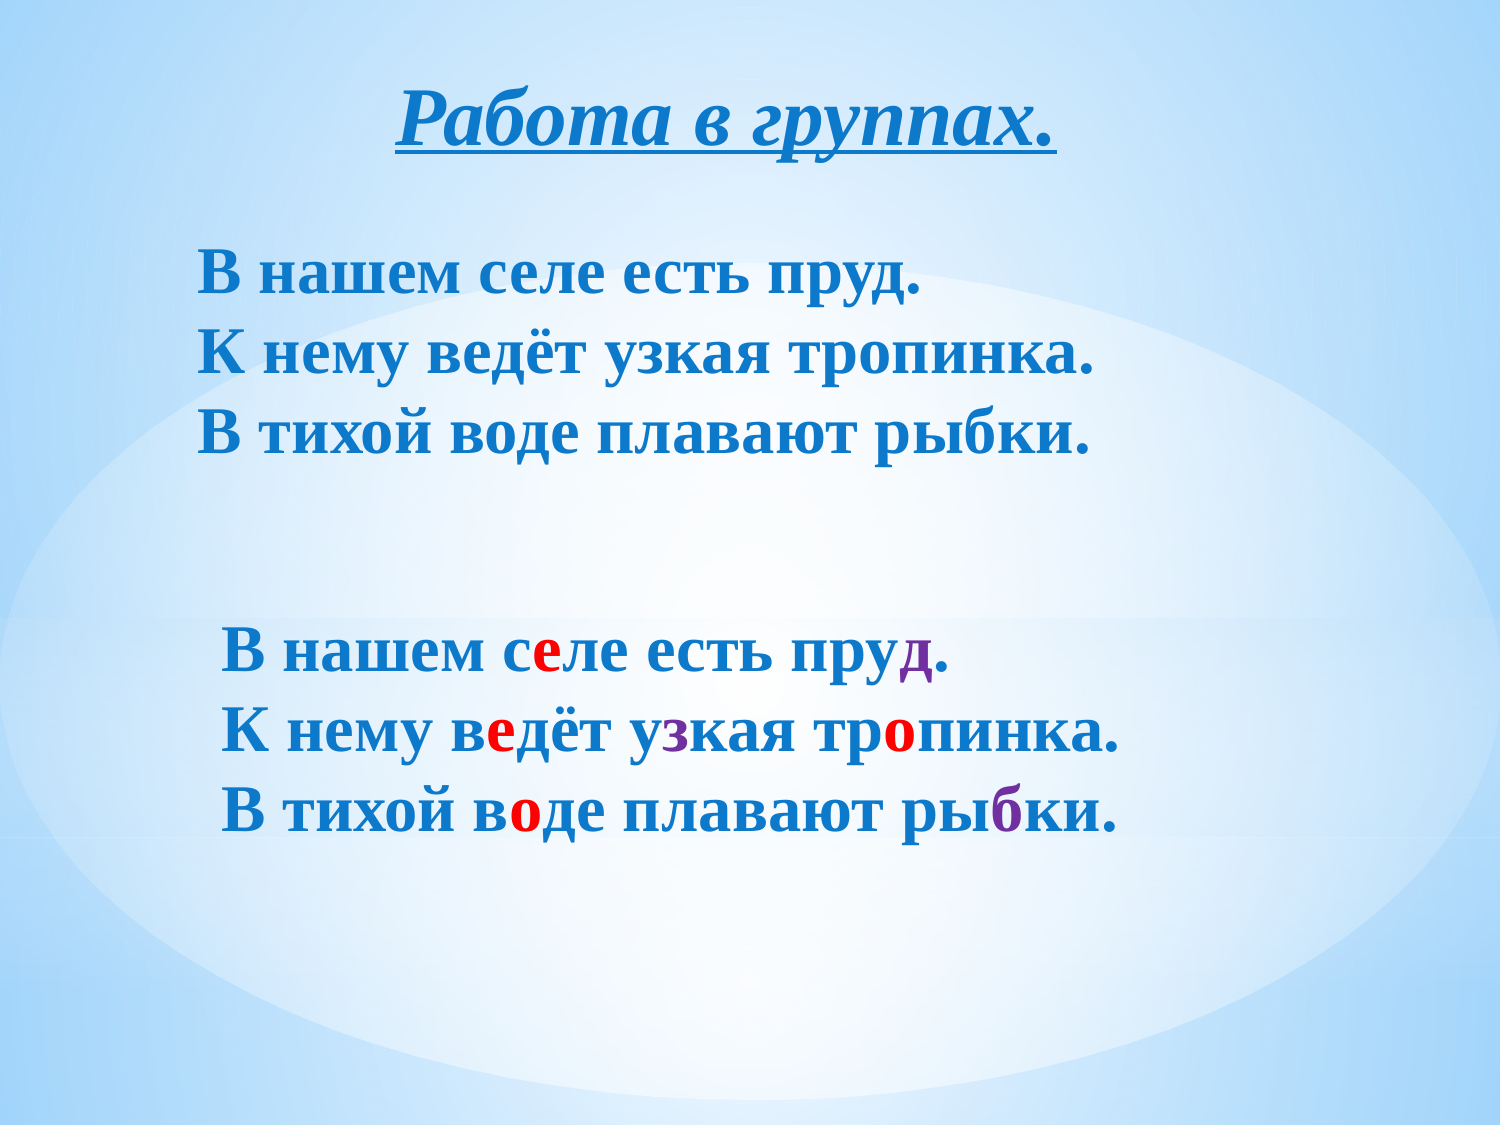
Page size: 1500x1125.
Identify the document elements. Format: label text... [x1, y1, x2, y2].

text_box Работа в группах. [242, 54, 1211, 170]
text_box В нашем селе есть пруд. К нему ведёт узкая тропинка. В тихой воде плавают рыбки. [206, 597, 1294, 853]
text_box В нашем селе есть пруд. К нему ведёт узкая тропинка. В тихой воде плавают рыбки. [182, 219, 1247, 475]
